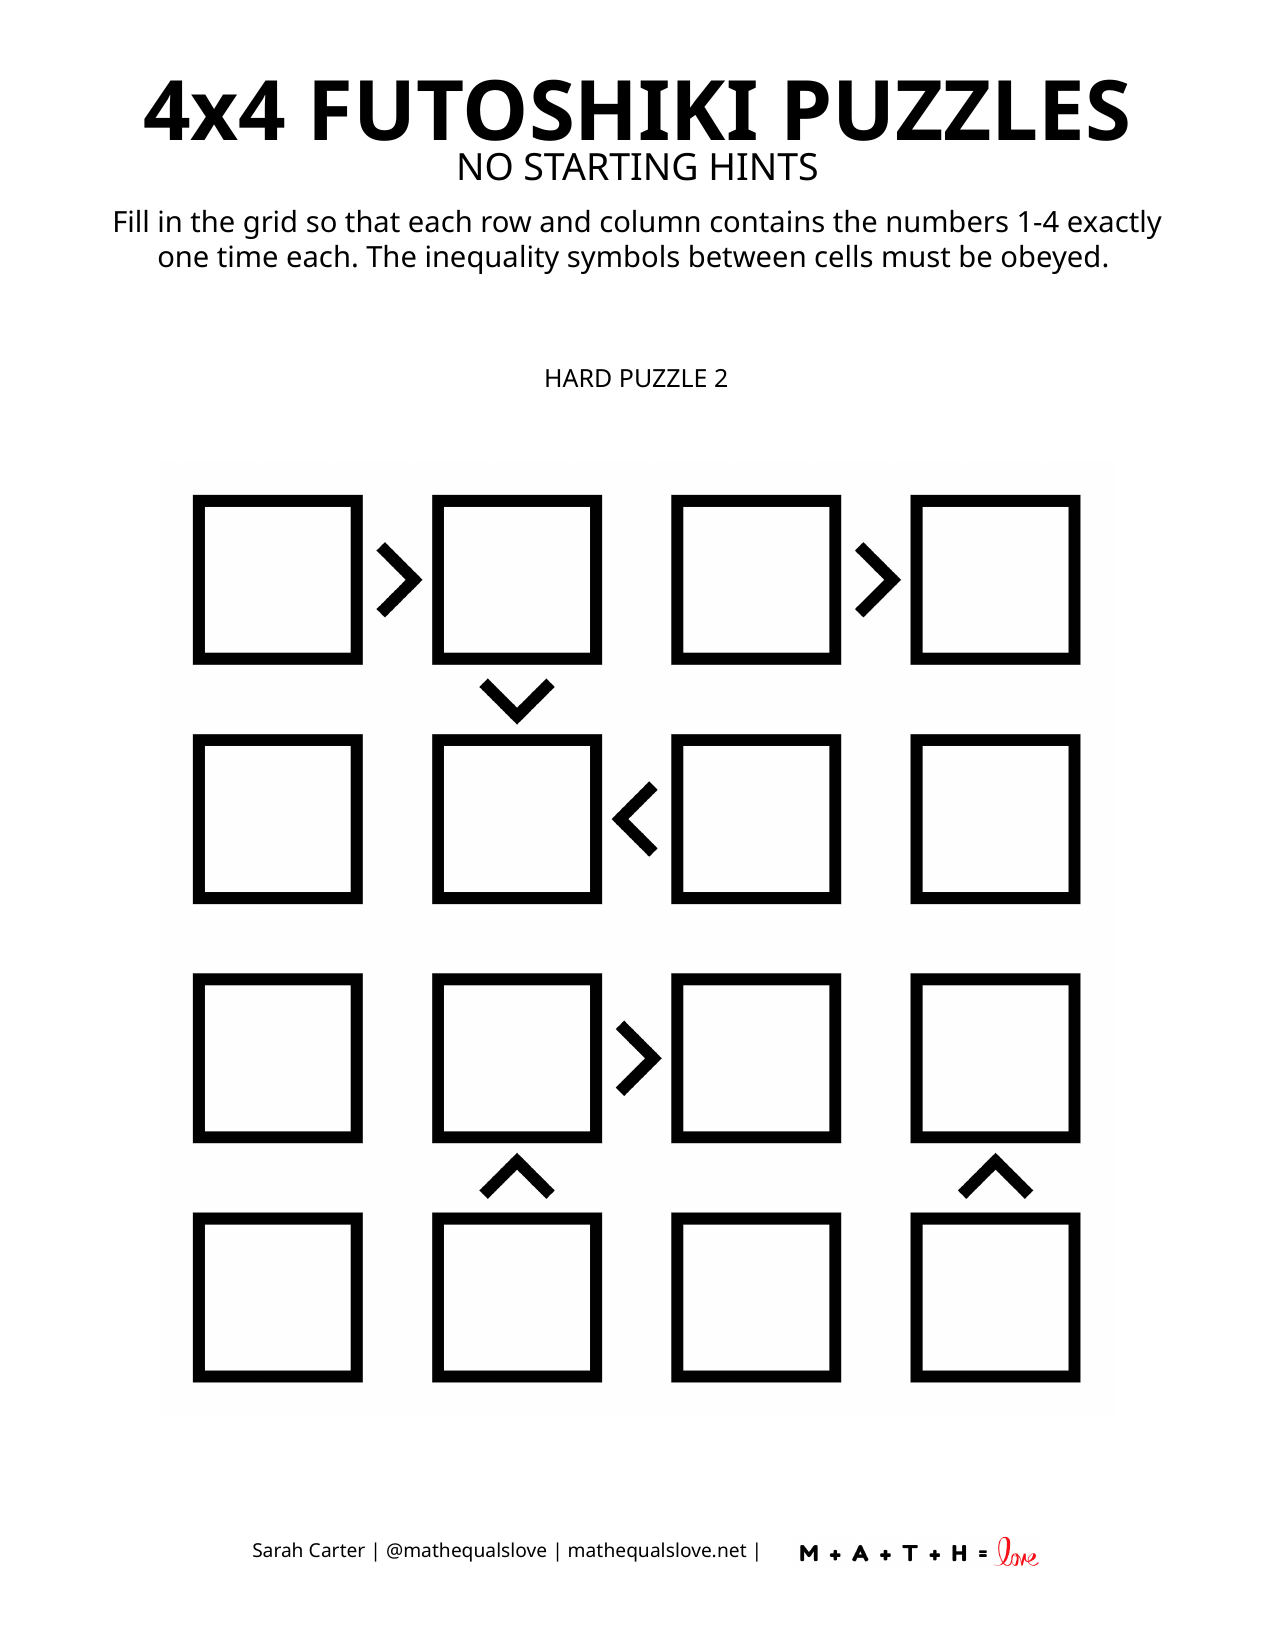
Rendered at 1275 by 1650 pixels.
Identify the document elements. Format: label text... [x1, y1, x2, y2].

text_box 4x4 FUTOSHIKI PUZZLES [77, 50, 1198, 135]
text_box HARD PUZZLE 2 [158, 362, 1115, 414]
picture [157, 459, 1116, 1418]
text_box NO STARTING HINTS [0, 135, 1275, 196]
picture [791, 1534, 1046, 1570]
text_box Sarah Carter | @mathequalslove | mathequalslove.net | [237, 1531, 1071, 1570]
text_box Fill in the grid so that each row and column contains the numbers 1-4 exactly one time each. The inequality symbols between cells must be obeyed. [0, 196, 1275, 281]
